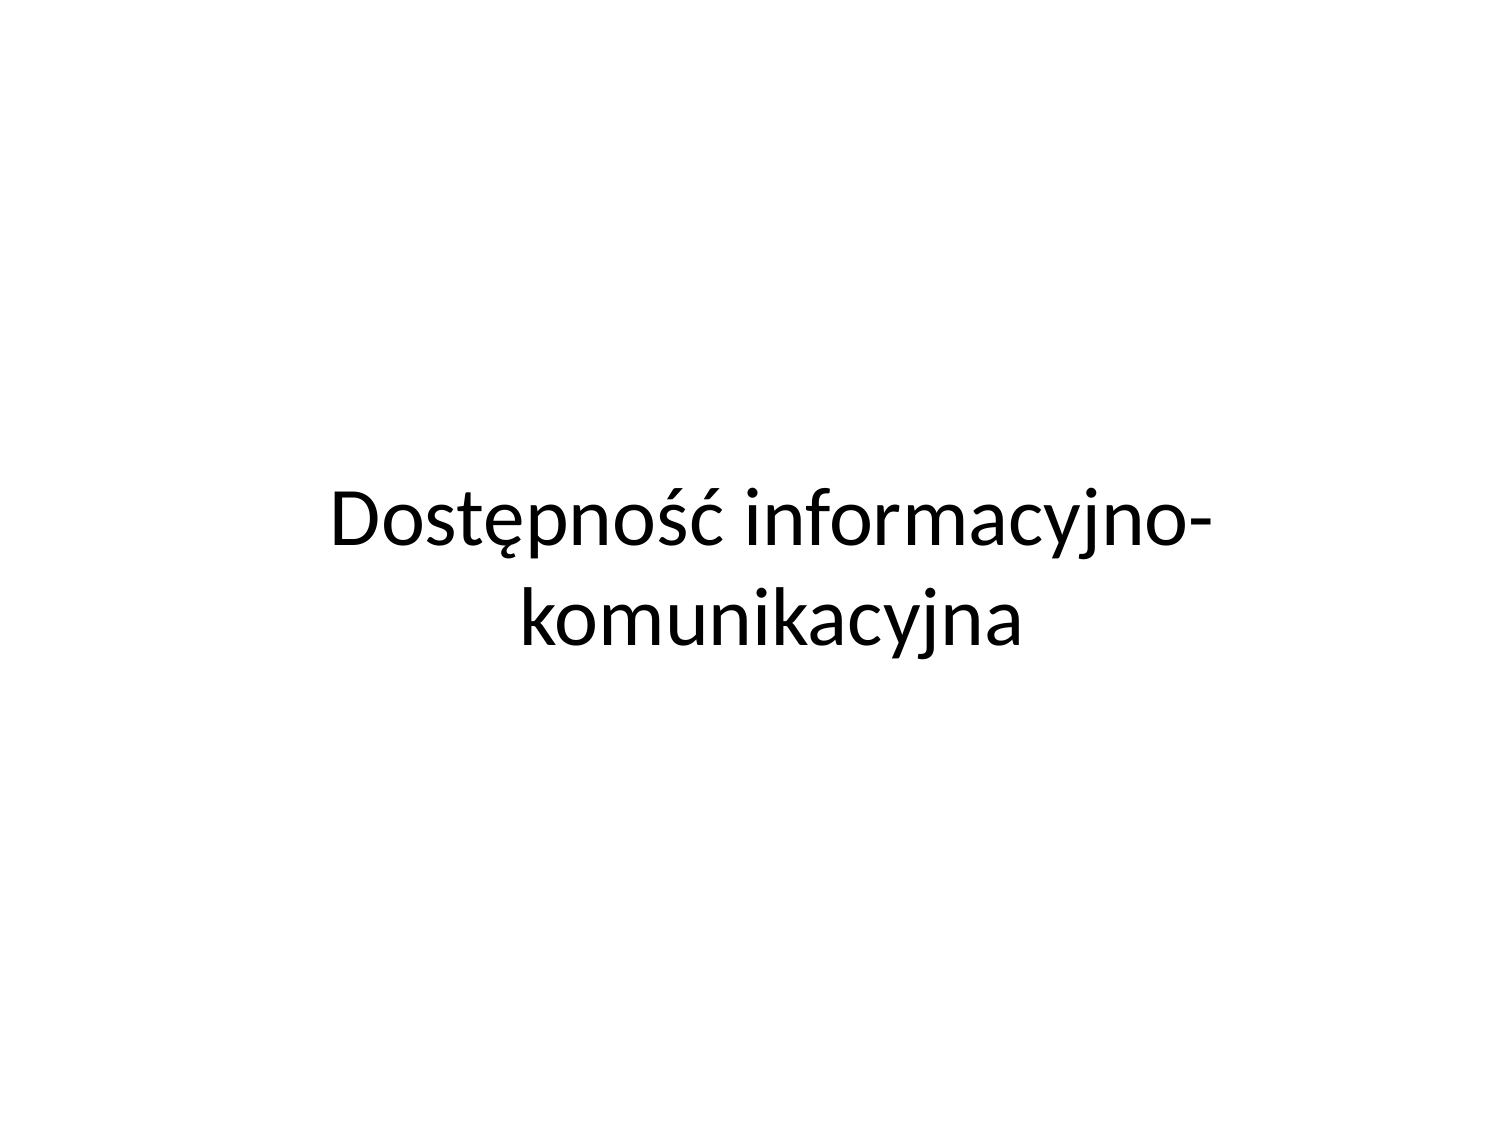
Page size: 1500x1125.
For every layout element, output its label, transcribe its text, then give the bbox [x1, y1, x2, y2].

title Dostępność informacyjno-komunikacyjna [205, 231, 1339, 894]
